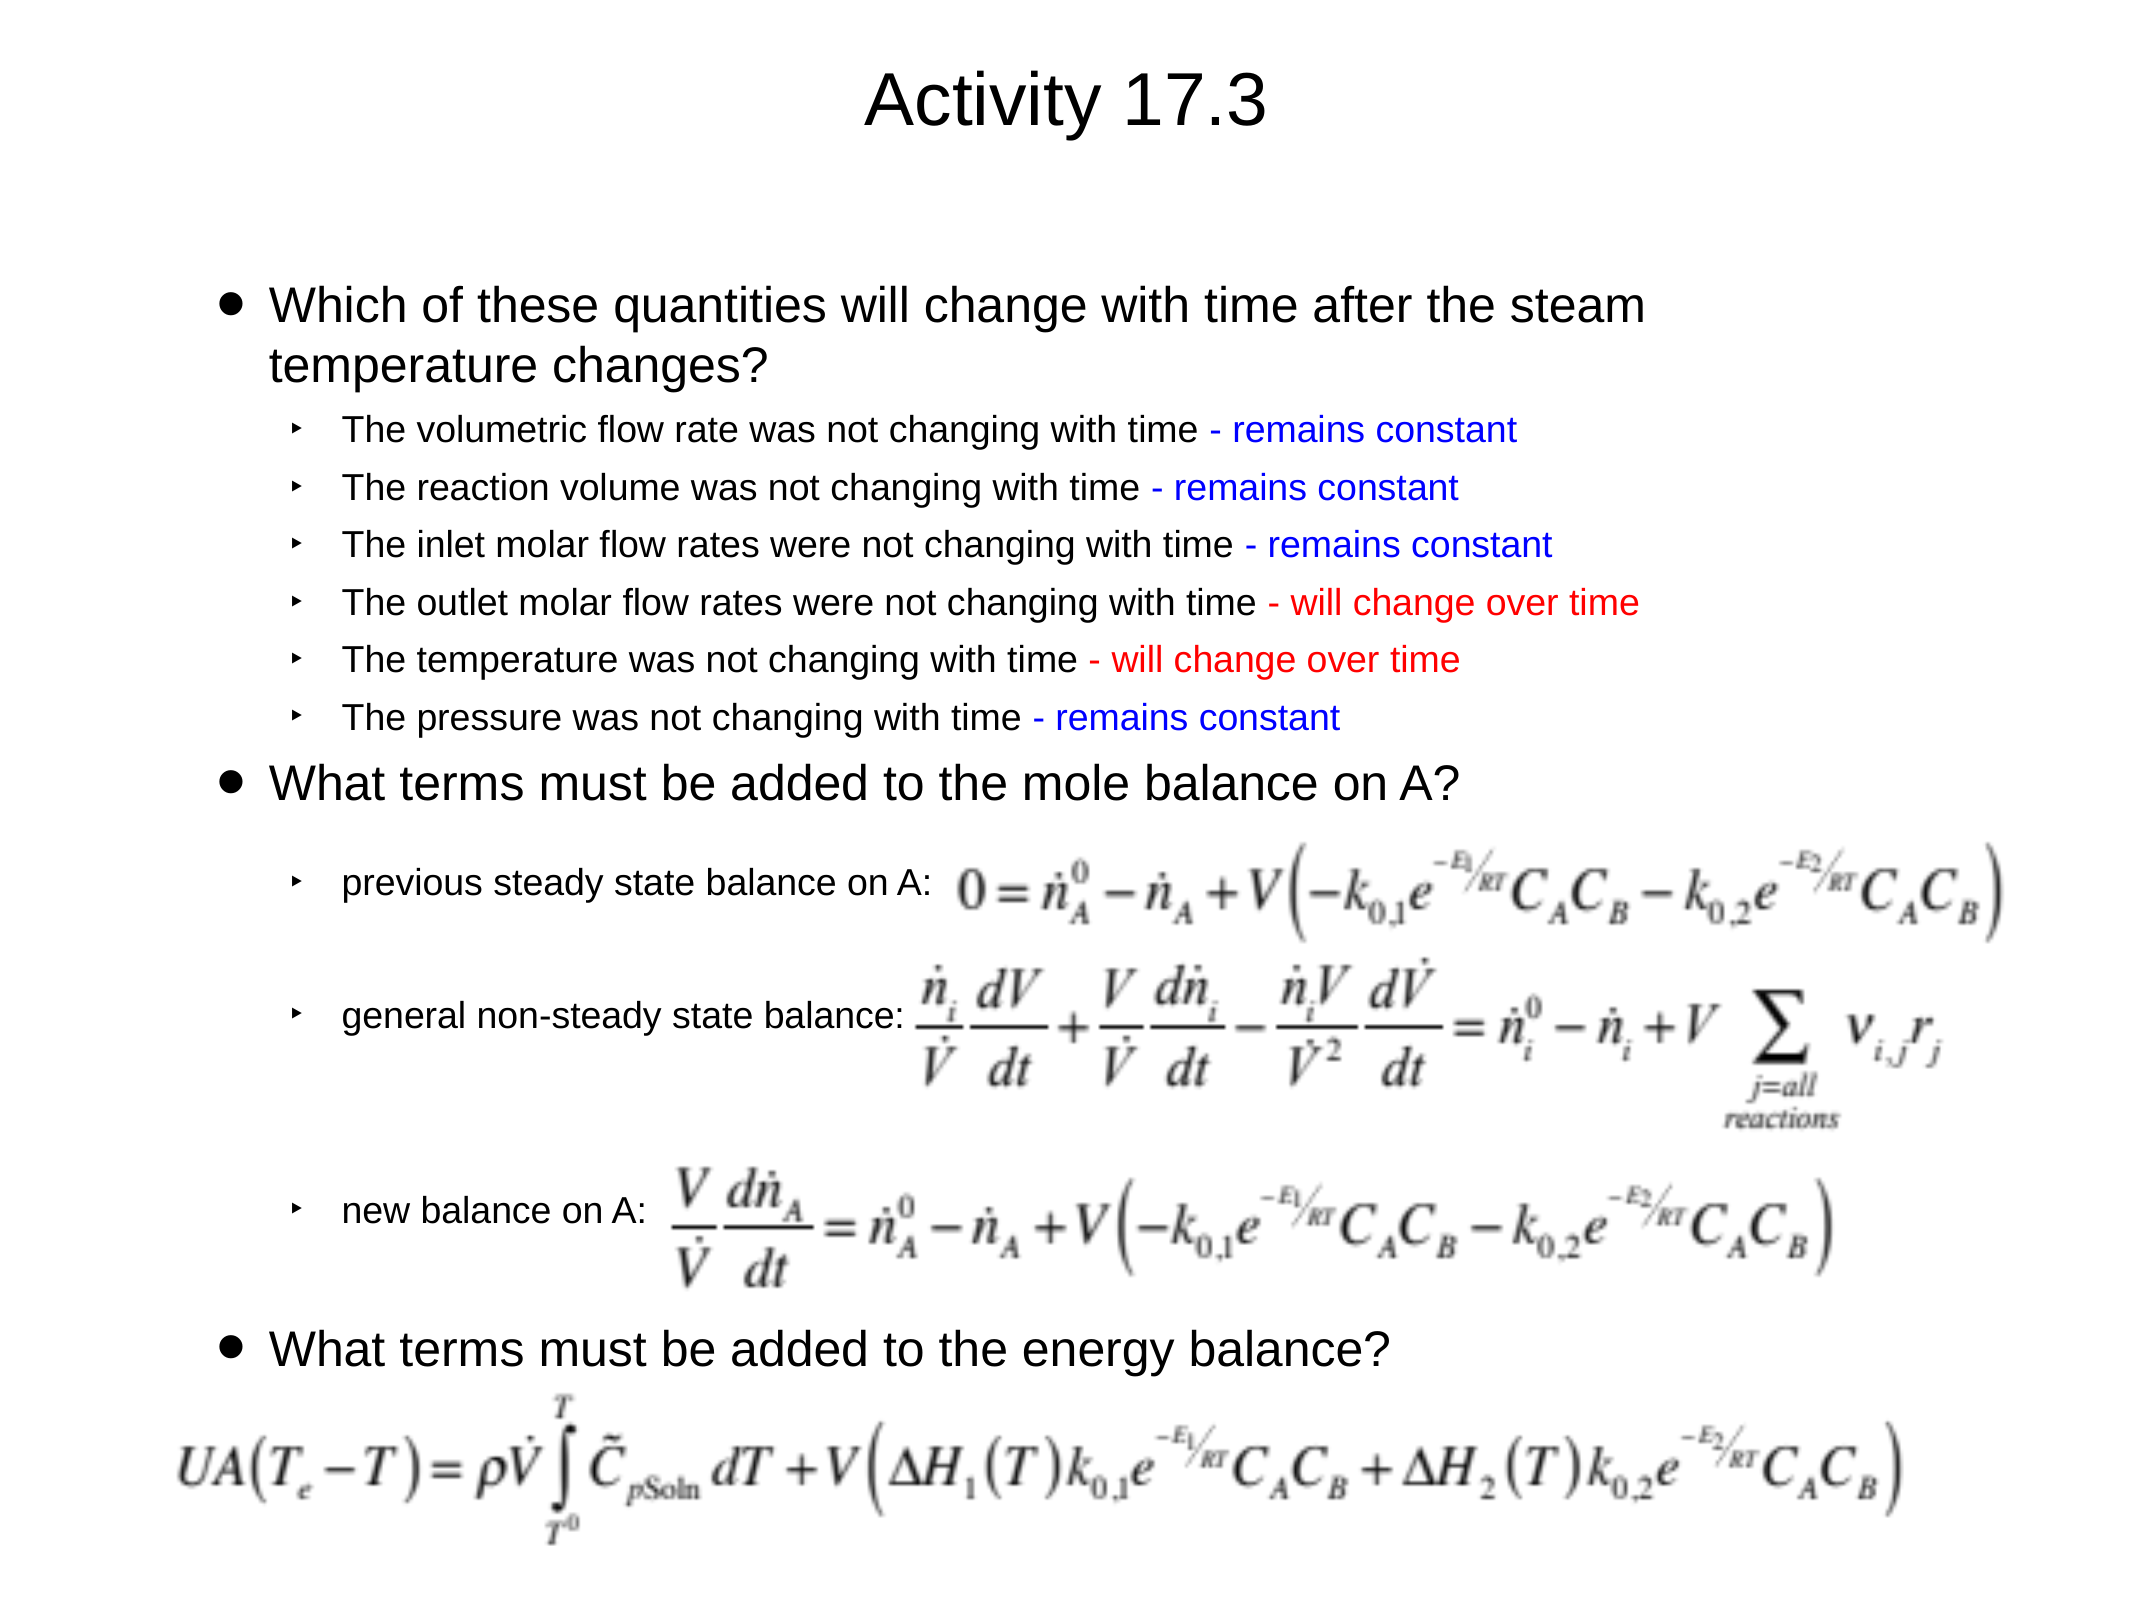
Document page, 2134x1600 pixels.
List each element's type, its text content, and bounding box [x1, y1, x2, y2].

title Activity 17.3 [208, 41, 1925, 250]
picture [666, 1153, 1836, 1297]
picture [172, 1380, 1905, 1554]
list Which of these quantities will change with time after the steam temperature changes? The volumetric flow rate was not changing with time - remains constant The reaction volume was not changing with time - remains constant The inlet molar flow rates were not changing with time - remains constant The outlet molar flow rates were not changing with time - will change over time The temperature was not changing with time - will change over time The pressure was not changing with time - remains constant What terms must be added to the mole balance on A? previous steady state balance on A: general non-steady state balance: new balance on A: What terms must be added to the energy balance? [208, 264, 1925, 1463]
picture [910, 833, 2011, 1141]
